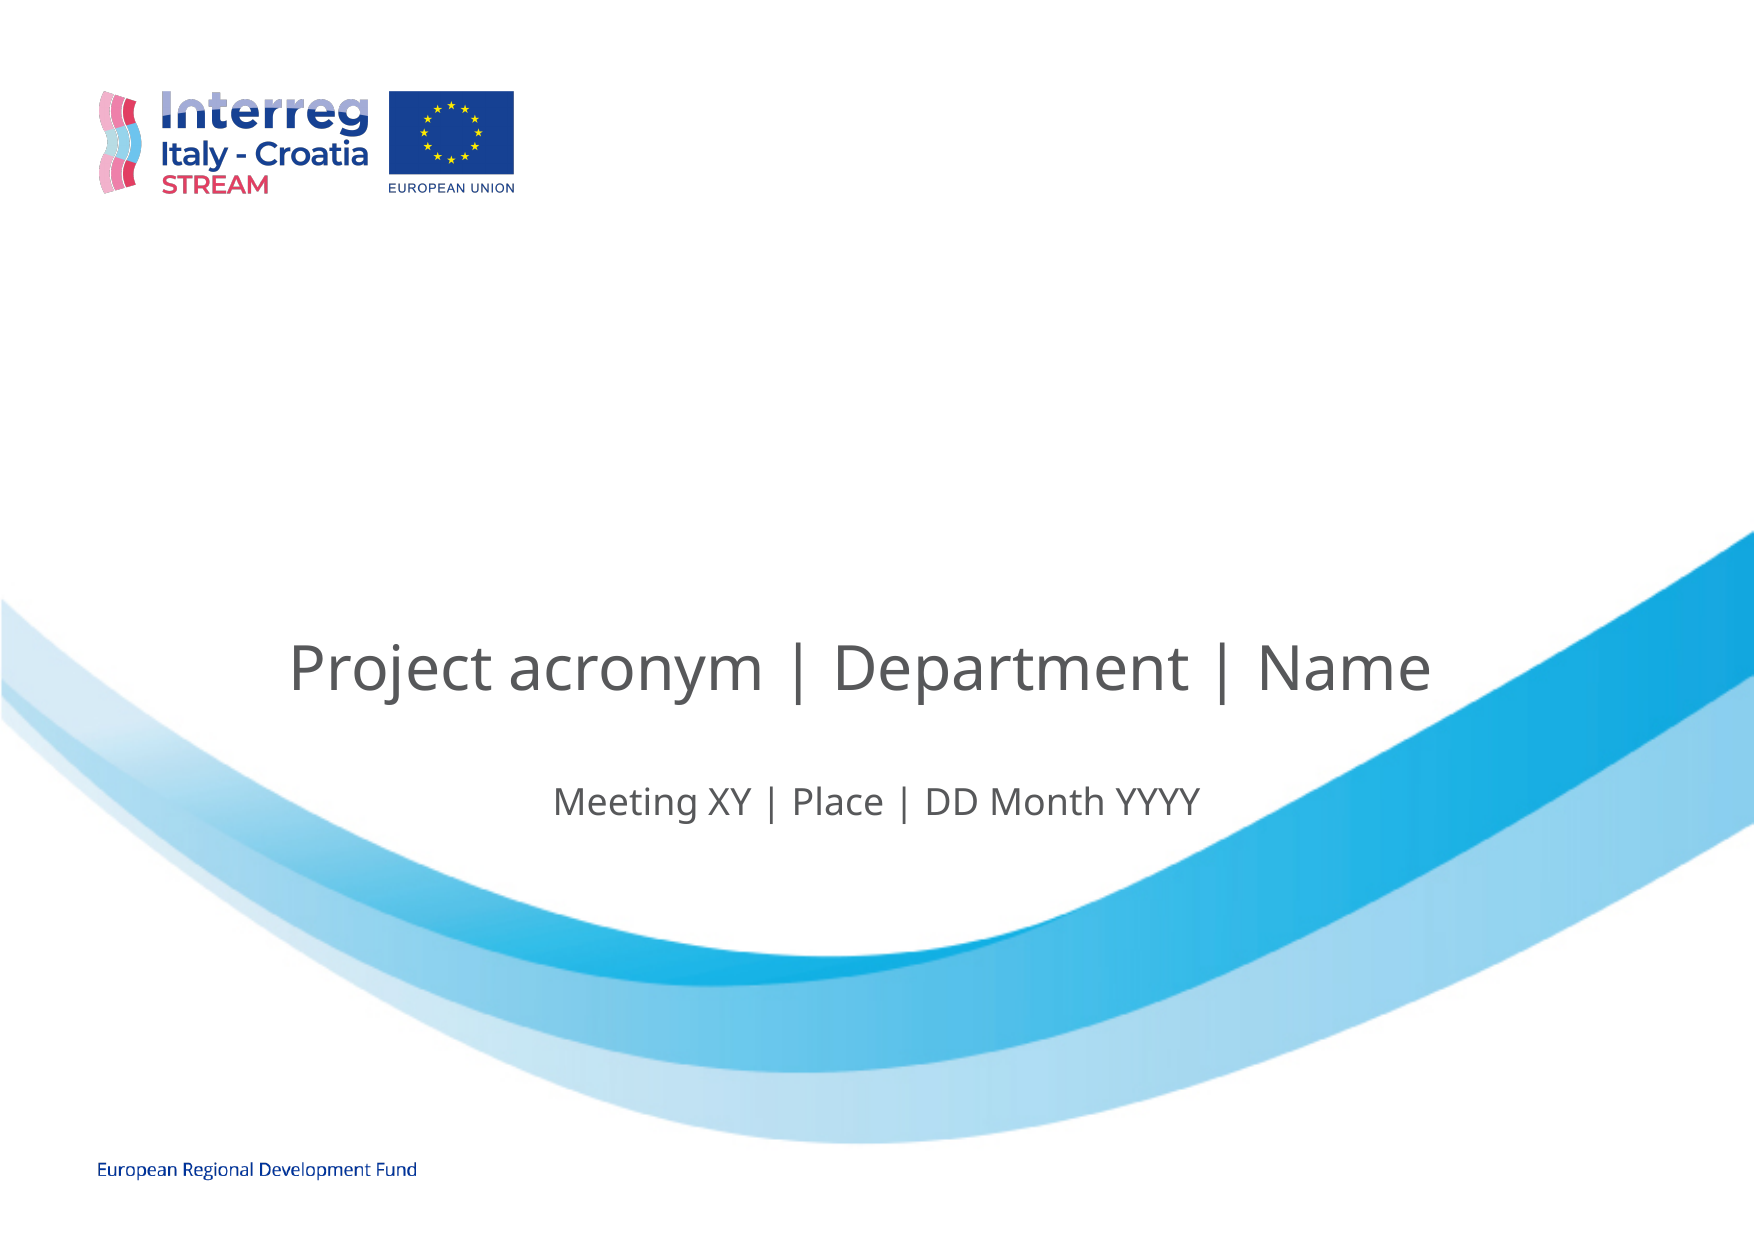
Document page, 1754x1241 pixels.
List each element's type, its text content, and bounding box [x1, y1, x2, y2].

text_box Meeting XY | Place | DD Month YYYY [404, 769, 1350, 832]
picture [0, 512, 1754, 1240]
picture [82, 70, 530, 220]
subtitle Project acronym | Department | Name [211, 626, 1512, 713]
